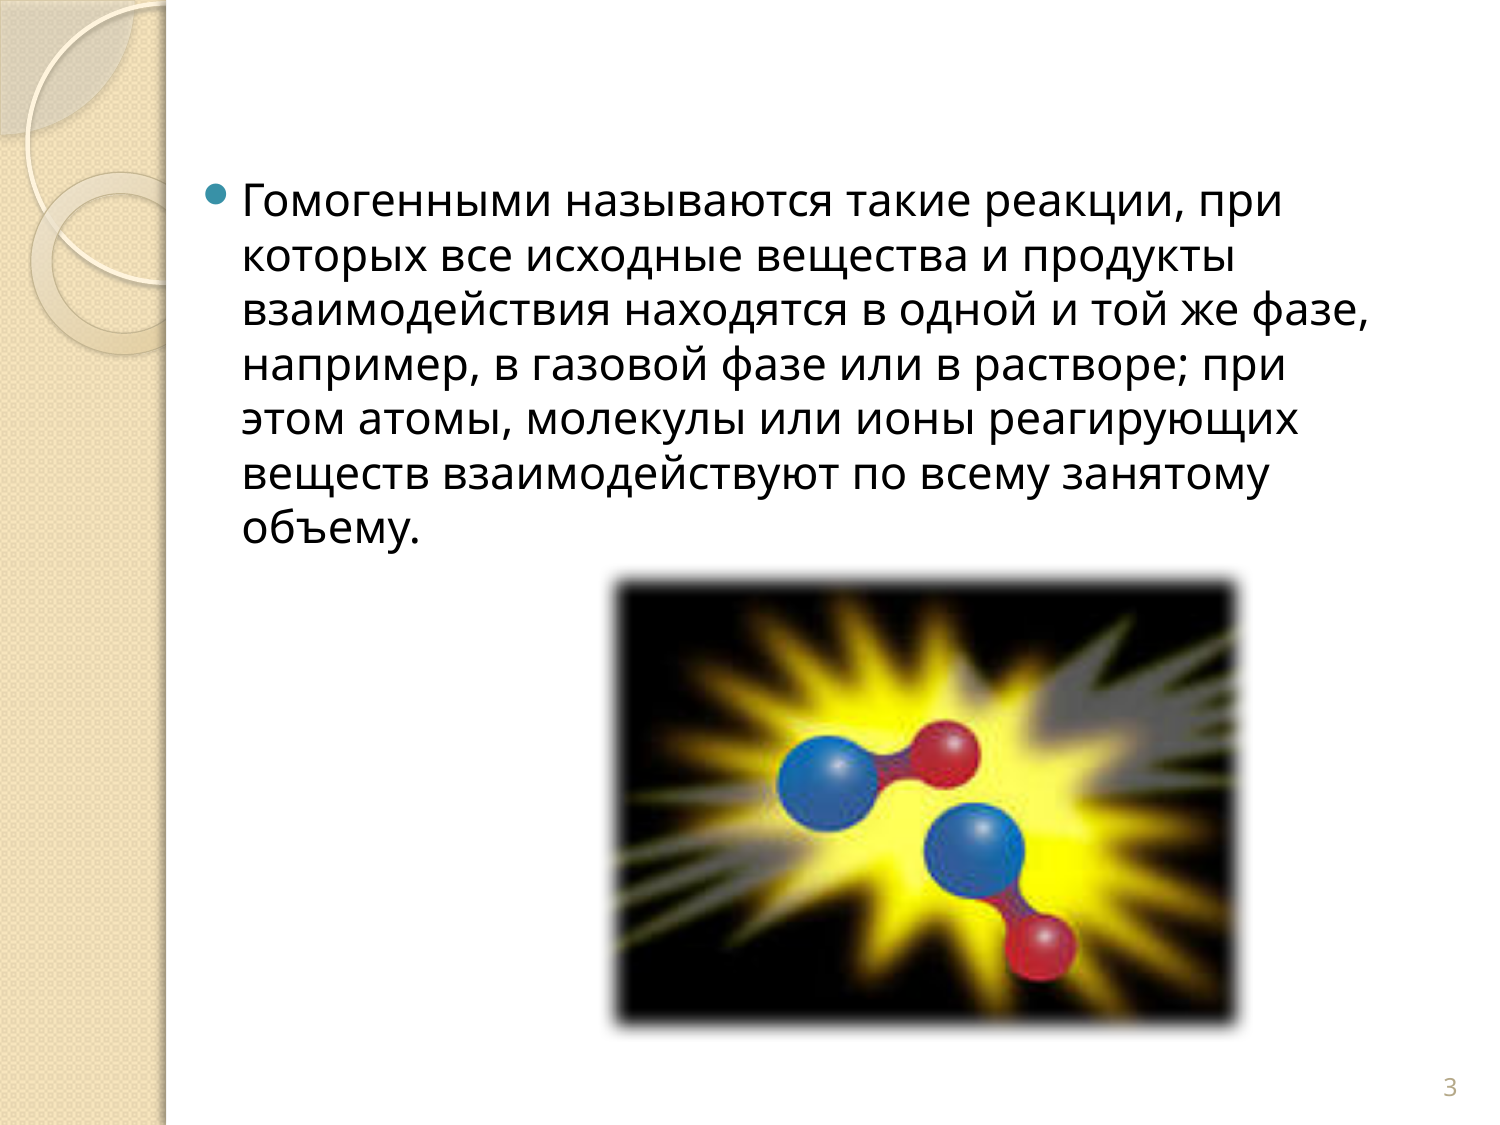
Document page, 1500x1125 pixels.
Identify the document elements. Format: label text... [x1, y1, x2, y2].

list Гомогенными называются такие реакции, при которых все исходные вещества и продукты взаимодействия находятся в одной и той же фазе, например, в газовой фазе или в растворе; при этом атомы, молекулы или ионы реагирующих веществ взаимодействуют по всему занятому объему. [175, 163, 1395, 563]
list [597, 562, 1255, 1044]
slide_number 3 [1413, 1034, 1488, 1113]
